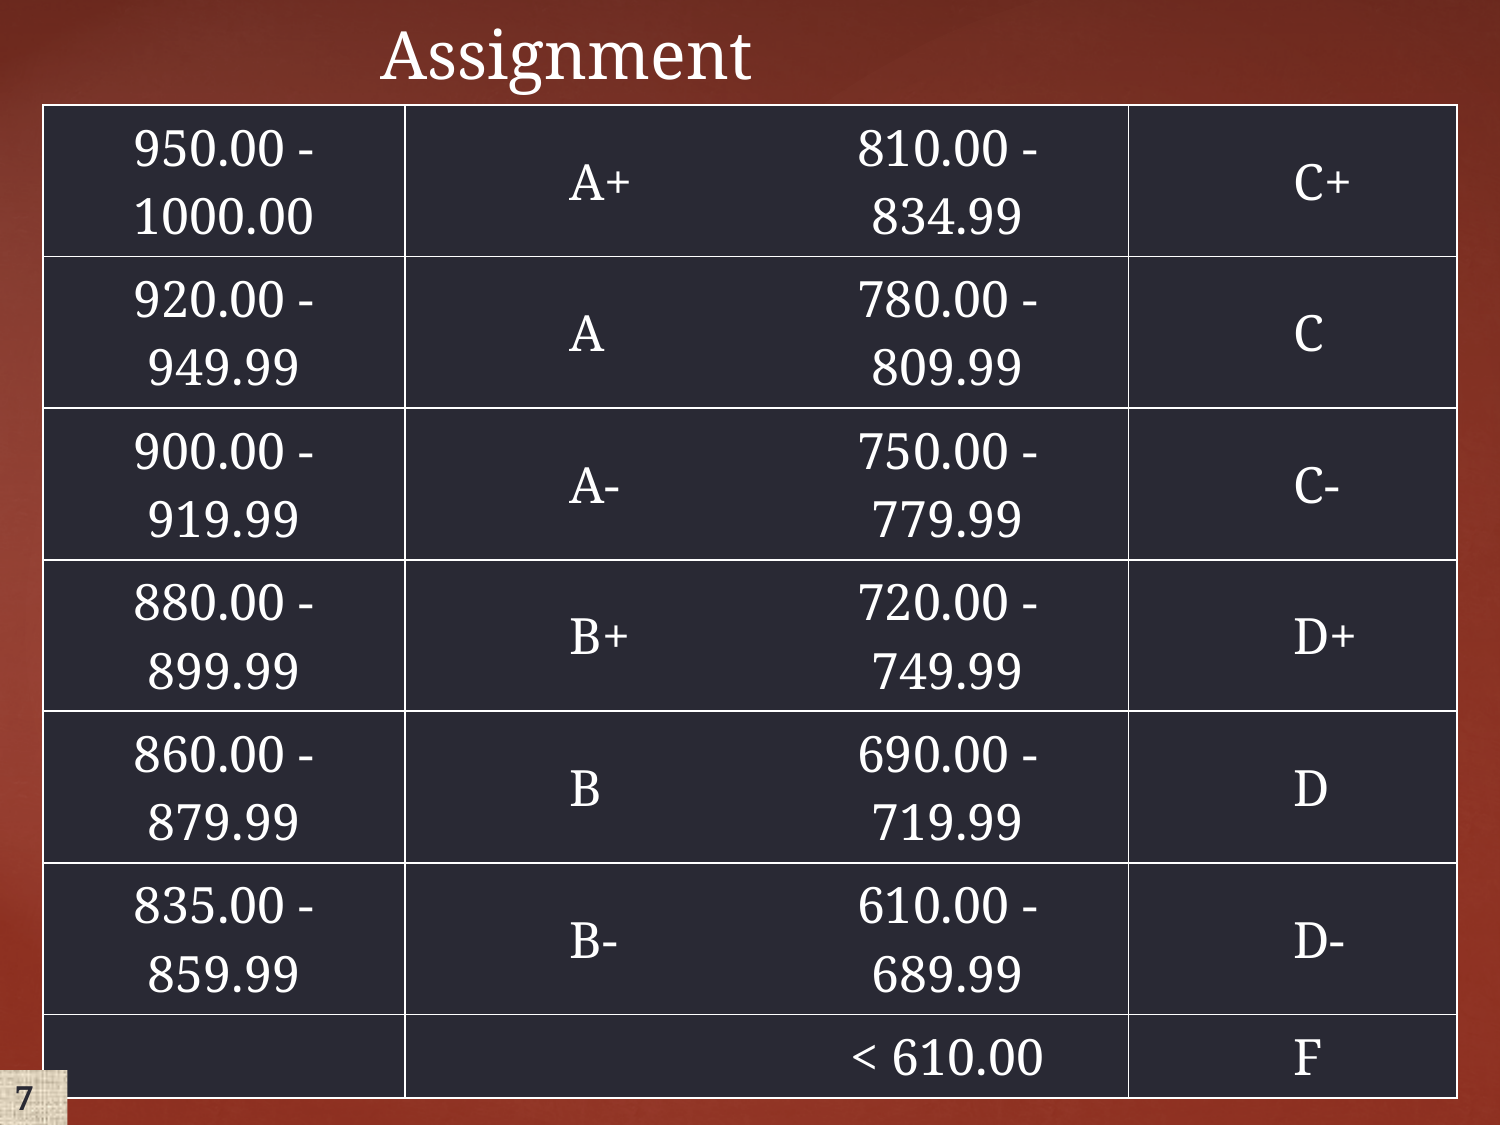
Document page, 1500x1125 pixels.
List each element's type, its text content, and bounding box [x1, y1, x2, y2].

table_cell [406, 1015, 767, 1097]
table_cell 880.00 - 899.99 [44, 561, 404, 710]
table_cell D+ [1129, 561, 1456, 710]
table_cell C- [1129, 409, 1456, 559]
table_header A+ [406, 106, 767, 256]
table_header 810.00 - 834.99 [767, 106, 1128, 256]
table_cell C [1129, 257, 1456, 407]
table_cell < 610.00 [767, 1015, 1128, 1097]
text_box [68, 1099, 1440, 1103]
table_header 950.00 - 1000.00 [44, 106, 404, 256]
table_cell 900.00 - 919.99 [44, 409, 404, 559]
table_cell 720.00 - 749.99 [767, 561, 1128, 710]
table_cell D [1129, 712, 1456, 862]
table_cell 610.00 - 689.99 [767, 864, 1128, 1014]
table_cell B [406, 712, 767, 862]
table_header C+ [1129, 106, 1456, 256]
table_cell 860.00 - 879.99 [44, 712, 404, 862]
table_cell 780.00 - 809.99 [767, 257, 1128, 407]
table_cell B- [406, 864, 767, 1014]
text_box Semester Grade Assignment [365, 14, 1135, 101]
table_cell D- [1129, 864, 1456, 1014]
table_cell 835.00 - 859.99 [44, 864, 404, 1014]
table_cell 690.00 - 719.99 [767, 712, 1128, 862]
table_cell 920.00 - 949.99 [44, 257, 404, 407]
table_cell F [1129, 1015, 1456, 1097]
table_cell A- [406, 409, 767, 559]
table_cell [44, 1015, 404, 1097]
table_cell 750.00 - 779.99 [767, 409, 1128, 559]
table_cell A [406, 257, 767, 407]
table_cell B+ [406, 561, 767, 710]
text_box 7 [0, 1070, 68, 1125]
